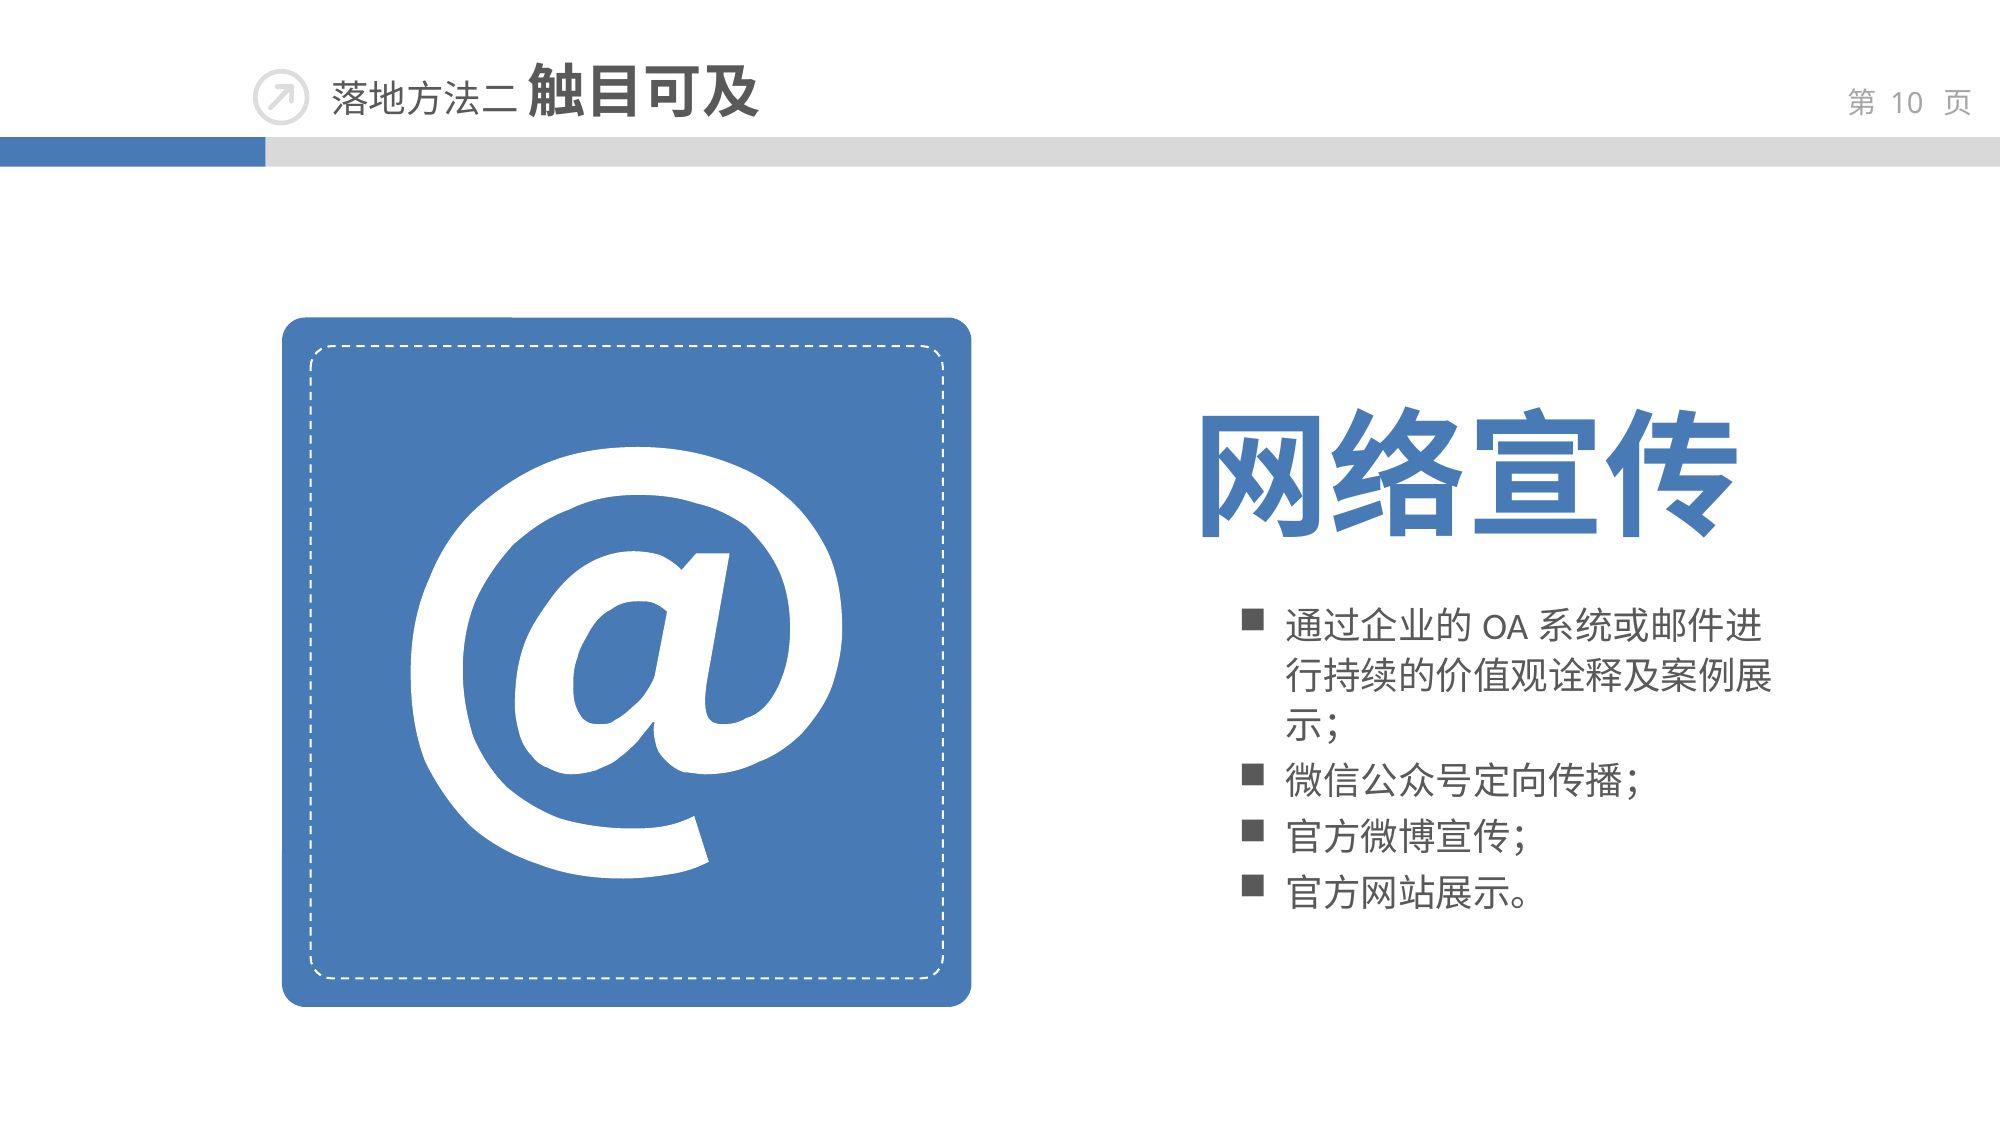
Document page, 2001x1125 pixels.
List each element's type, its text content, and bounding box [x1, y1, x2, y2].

text_box 网络宣传 [1177, 380, 1757, 561]
text_box 通过企业的OA系统或邮件进行持续的价值观诠释及案例展示； 微信公众号定向传播； 官方微博宣传； 官方网站展示。 [1224, 590, 1800, 921]
text_box [410, 446, 843, 879]
